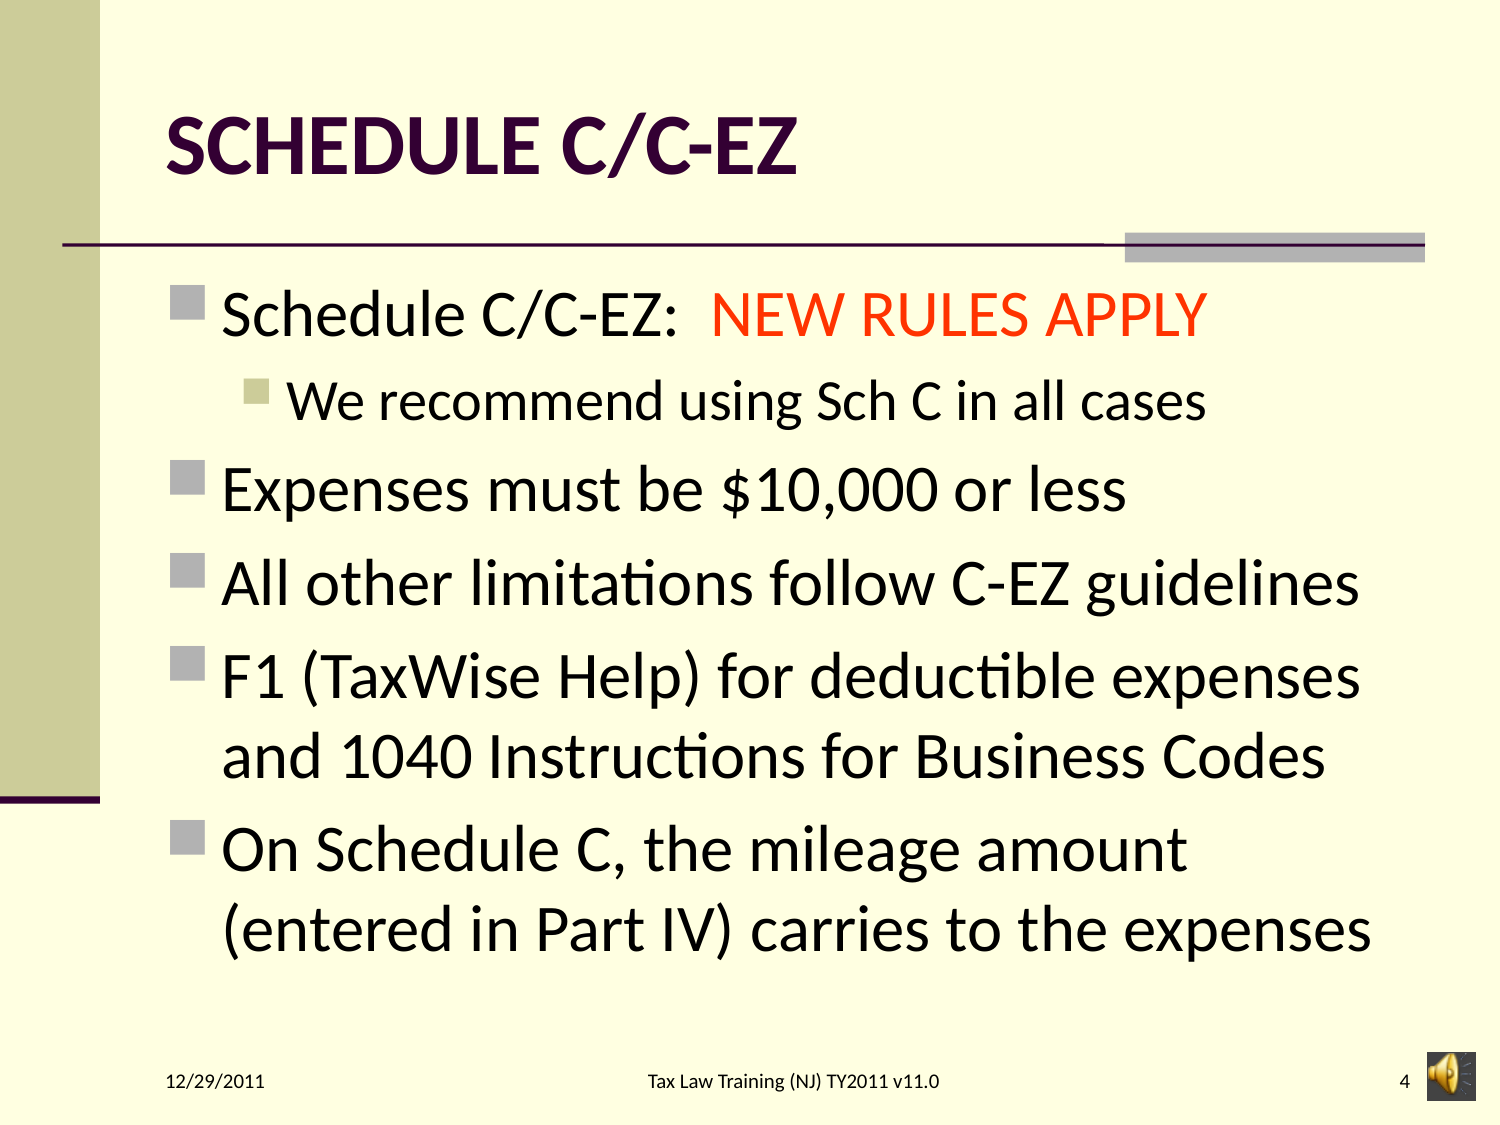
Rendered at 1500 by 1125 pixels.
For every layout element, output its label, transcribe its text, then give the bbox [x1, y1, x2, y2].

footer Tax Law Training (NJ) TY2011 v11.0 [549, 1049, 1038, 1101]
picture [1426, 1051, 1477, 1102]
list Schedule C/C-EZ: NEW RULES APPLY We recommend using Sch C in all cases Expenses must be $10,000 or less All other limitations follow C-EZ guidelines F1 (TaxWise Help) for deductible expenses and 1040 Instructions for Business Codes On Schedule C, the mileage amount (entered in Part IV) carries to the expenses [150, 262, 1425, 1038]
title SCHEDULE C/C-EZ [150, 45, 1425, 234]
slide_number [149, 1050, 476, 1101]
slide_number 4 [1112, 1049, 1426, 1101]
